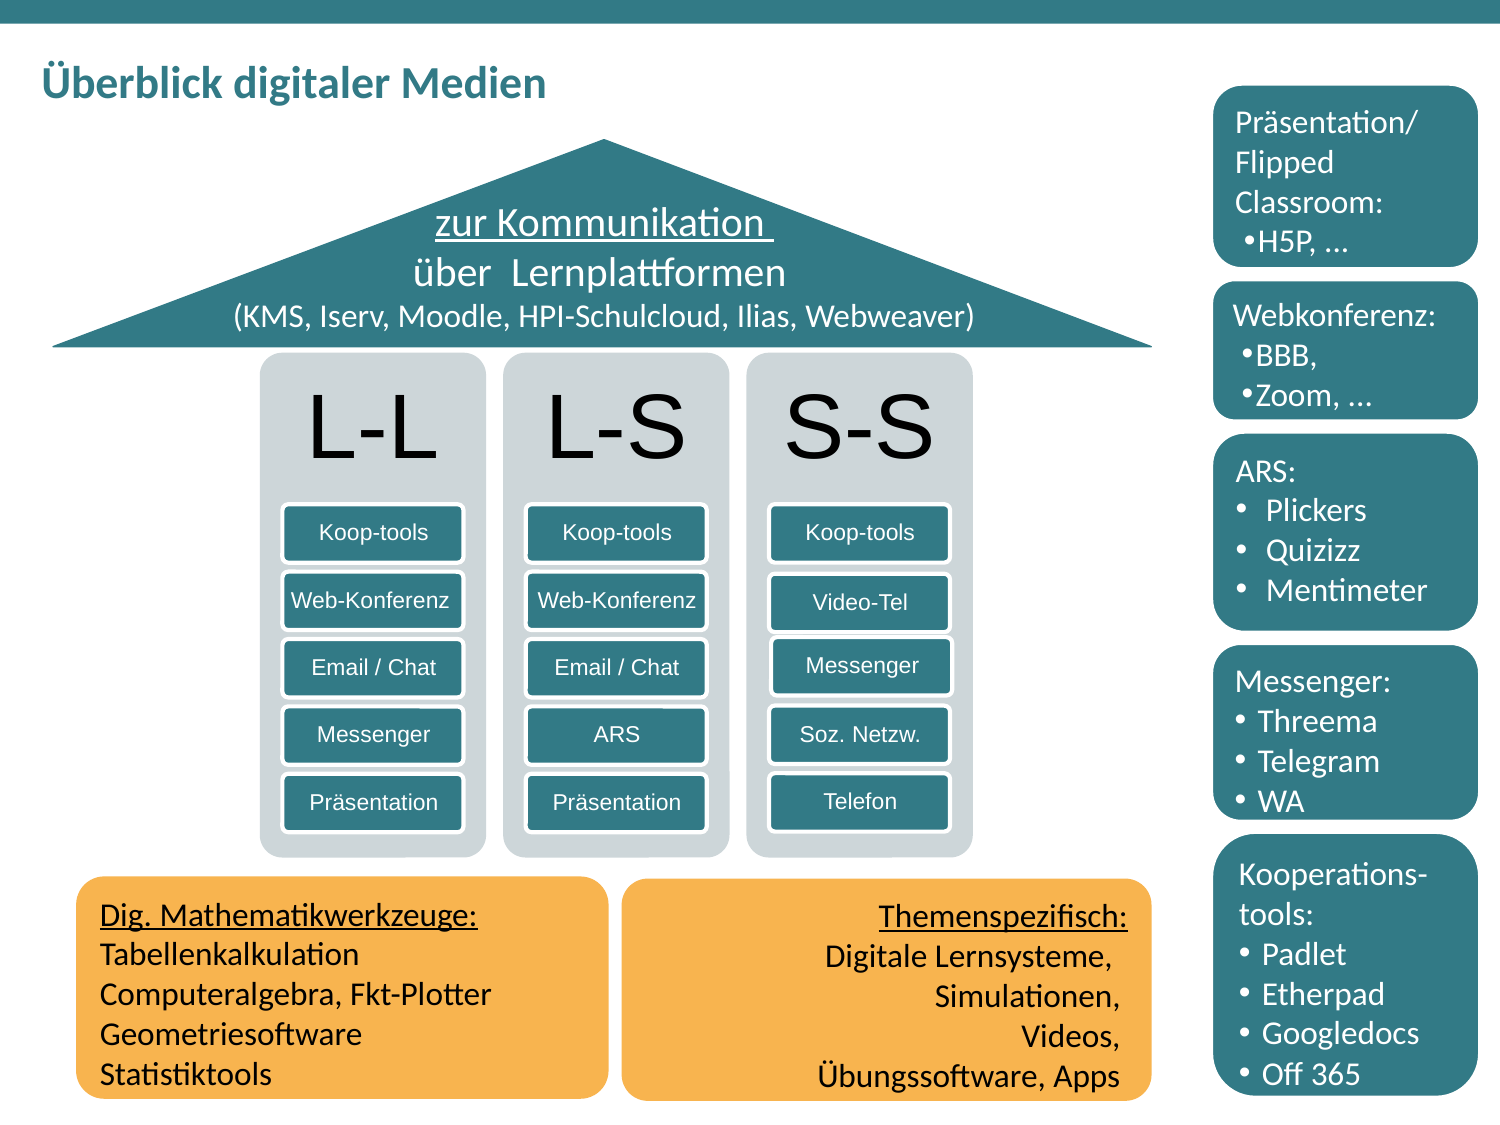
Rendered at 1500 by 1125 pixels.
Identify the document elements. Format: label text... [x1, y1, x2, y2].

text_box ARS: Plickers Quizizz Mentimeter [1210, 431, 1481, 634]
text_box [1081, 320, 1152, 347]
text_box Messenger: Threema Telegram WA [1210, 642, 1481, 823]
text_box Webkonferenz: BBB, Zoom, ... [1210, 278, 1481, 422]
text_box Kooperations-tools: Padlet Etherpad Googledocs Off 365 [1210, 831, 1481, 1099]
text_box [480, 139, 727, 186]
text_box zur Kommunikation über Lernplattformen (KMS, Iserv, Moodle, HPI-Schulcloud, Ilias, Webweaver) [128, 186, 1081, 392]
text_box Dig. Mathematikwerkzeuge: Tabellenkalkulation Computeralgebra, Fkt-Plotter Geometriesoftware Statistiktools [76, 877, 608, 1099]
text_box Präsentation/ Flipped Classroom: H5P, ... [1210, 84, 1481, 270]
title Überblick digitaler Medien [41, 53, 1459, 119]
text_box Themenspezifisch: Digitale Lernsysteme, Simulationen, Videos, Übungssoftware, Apps [622, 879, 1151, 1101]
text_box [259, 352, 974, 858]
text_box [53, 318, 128, 347]
